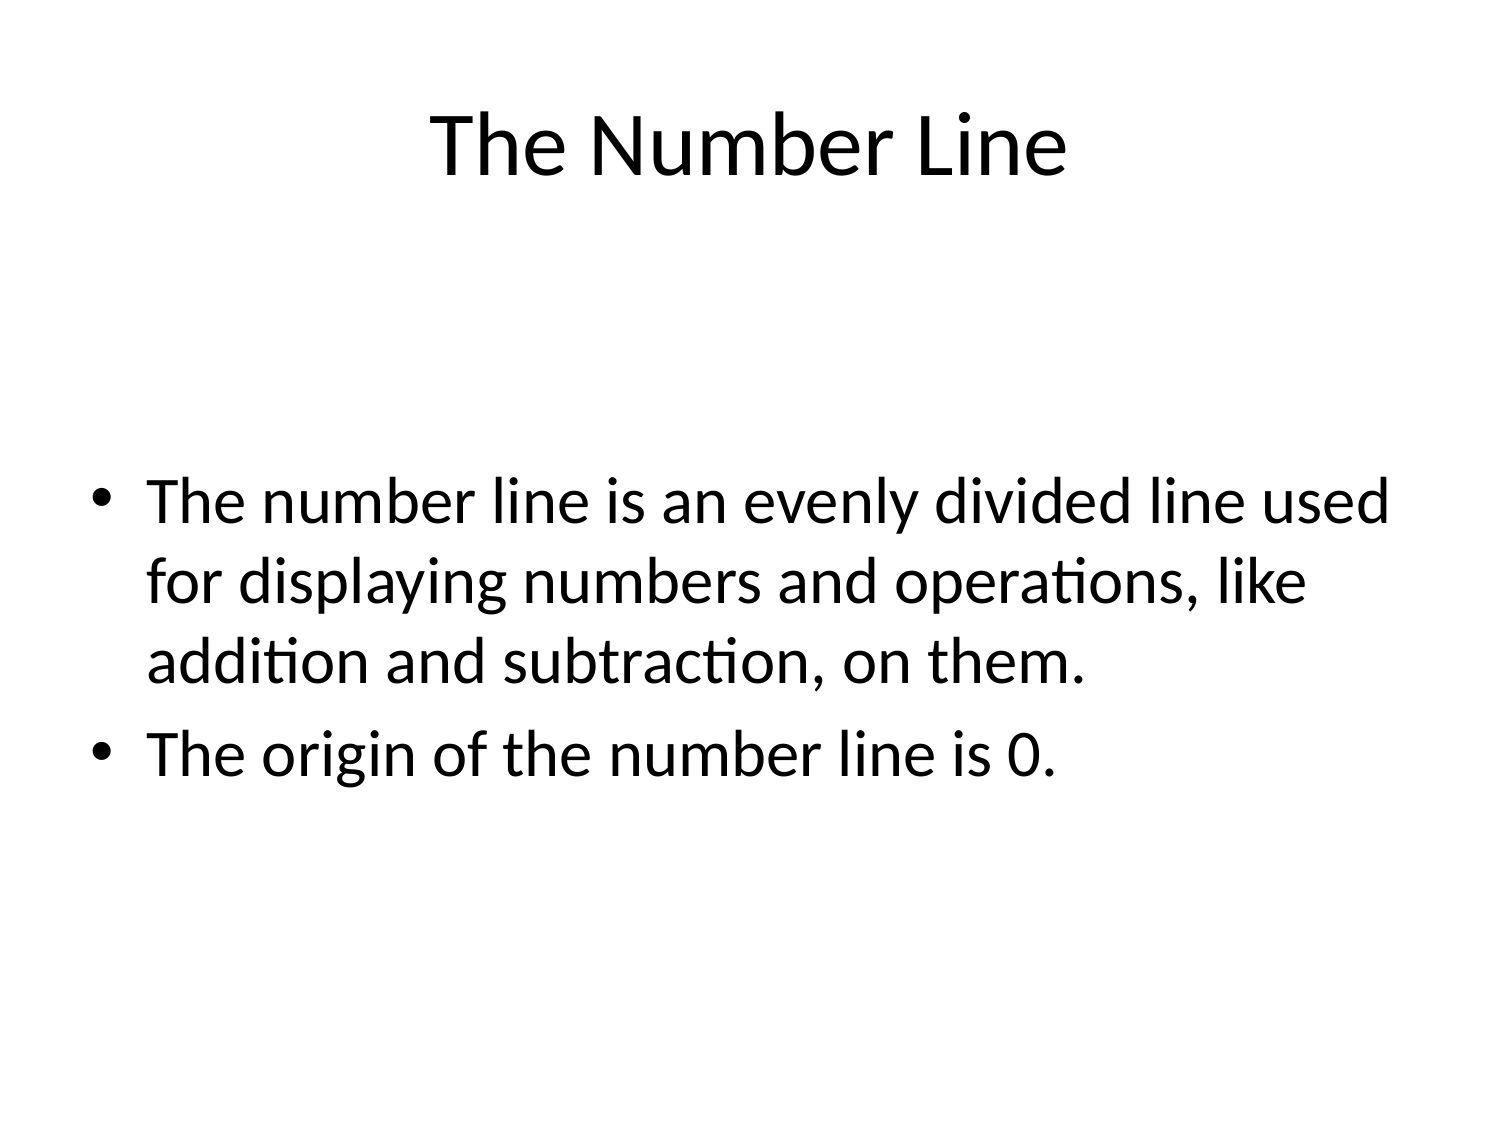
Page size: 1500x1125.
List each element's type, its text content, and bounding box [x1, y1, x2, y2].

list The number line is an evenly divided line used for displaying numbers and operations, like addition and subtraction, on them. The origin of the number line is 0. [75, 262, 1425, 1005]
title The Number Line [75, 45, 1425, 233]
